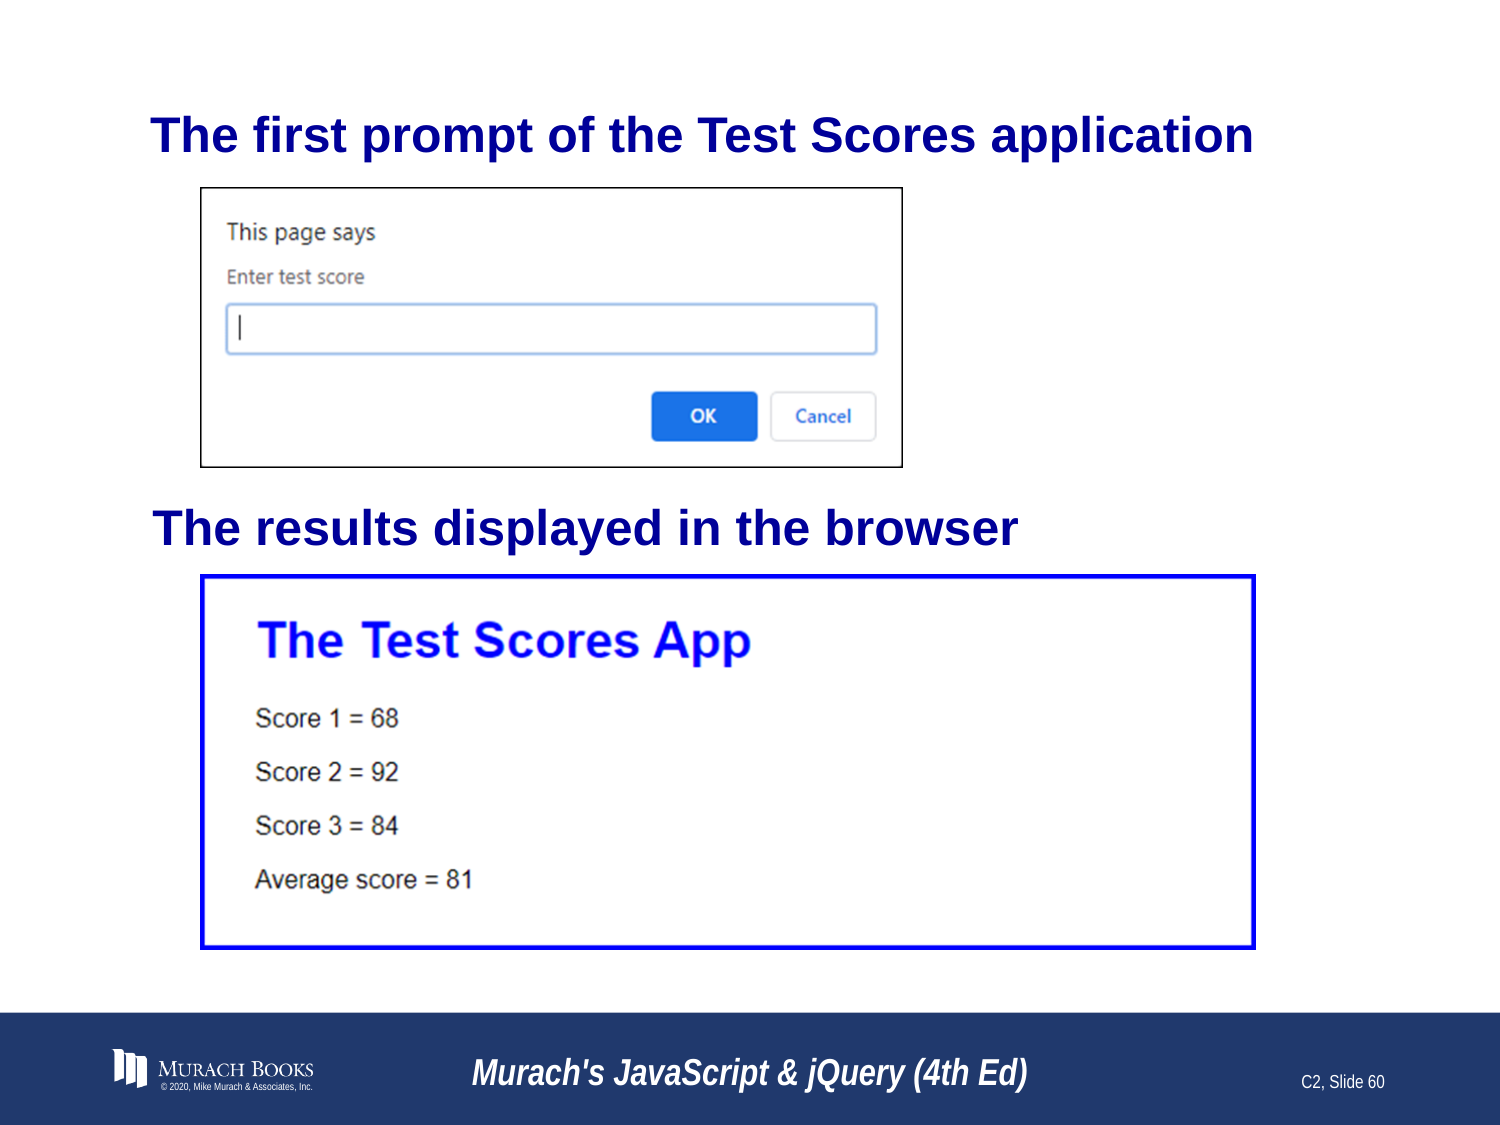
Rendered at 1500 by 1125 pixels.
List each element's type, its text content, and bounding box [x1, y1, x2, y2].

slide_number Murach's JavaScript & jQuery (4th Ed) [463, 1025, 1050, 1100]
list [199, 187, 903, 468]
footer © 2020, Mike Murach & Associates, Inc. [12, 1025, 463, 1100]
slide_number C2, Slide 60 [1087, 1025, 1400, 1100]
list The results displayed in the browser [137, 487, 1350, 563]
title The first prompt of the Test Scores application [150, 102, 1350, 164]
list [199, 574, 1256, 951]
